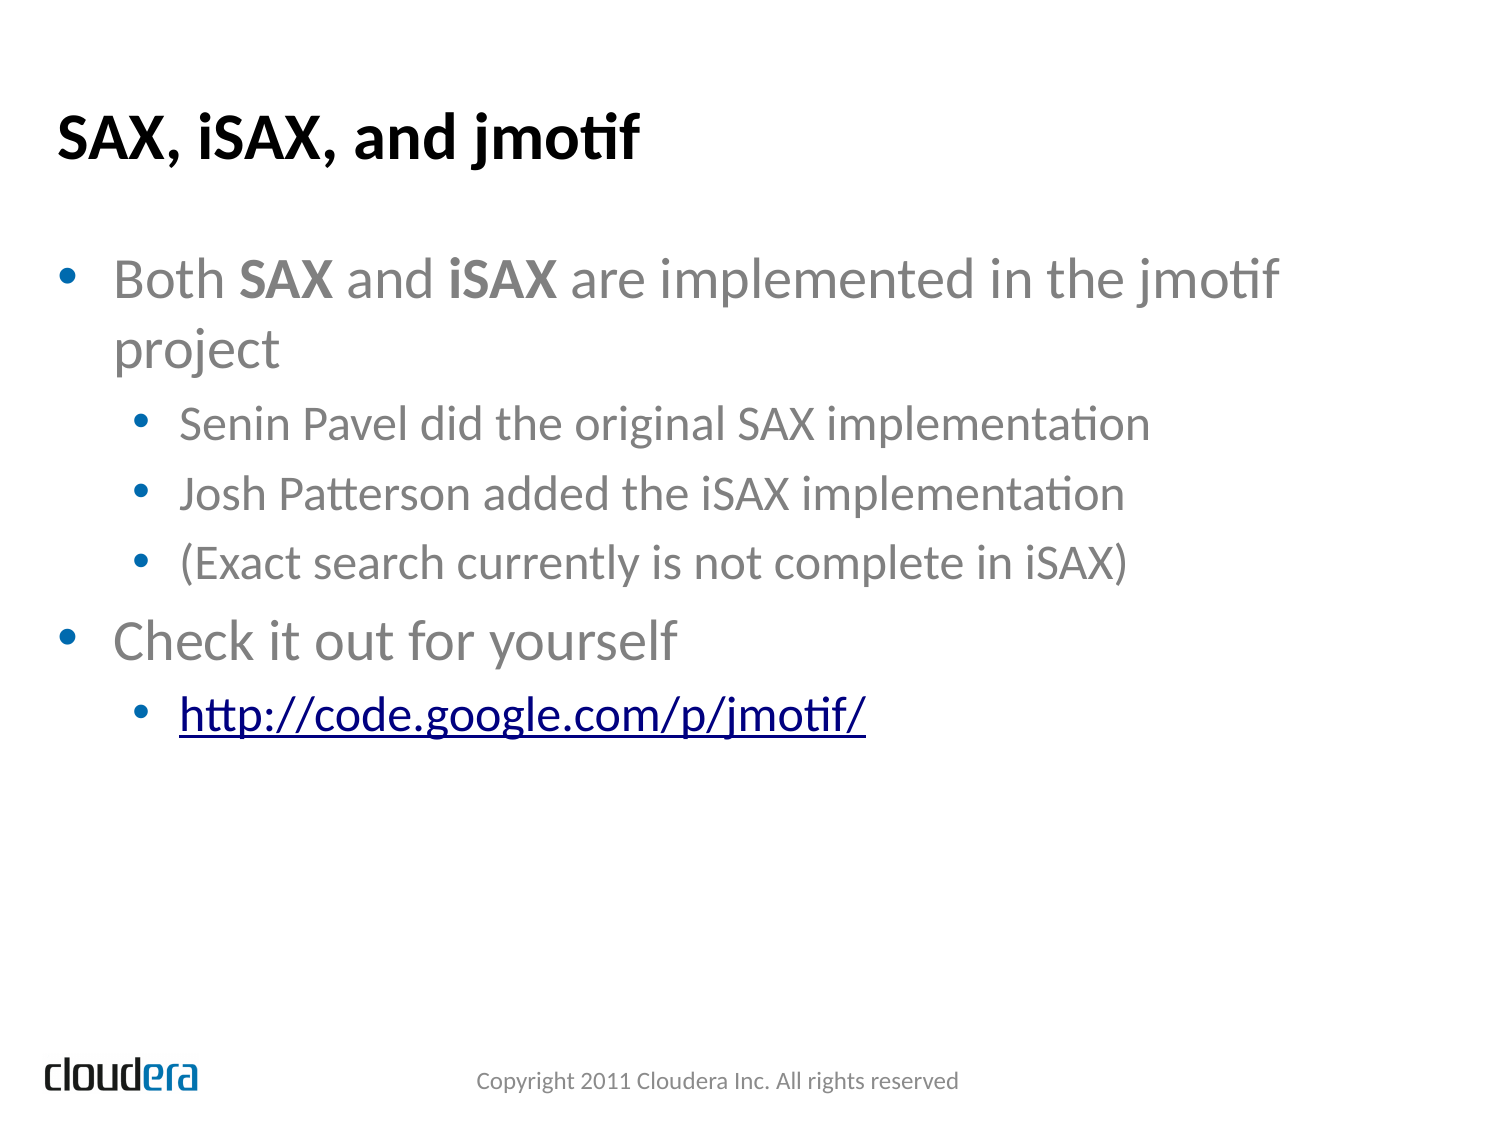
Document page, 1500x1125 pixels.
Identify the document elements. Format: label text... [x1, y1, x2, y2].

footer Copyright 2011 Cloudera Inc. All rights reserved [375, 1063, 1063, 1096]
picture [42, 1053, 199, 1094]
list Both SAX and iSAX are implemented in the jmotif project Senin Pavel did the original SAX implementation Josh Patterson added the iSAX implementation (Exact search currently is not complete in iSAX) Check it out for yourself http://code.google.com/p/jmotif/ [42, 232, 1461, 1043]
title SAX, iSAX, and jmotif [42, 35, 1461, 232]
